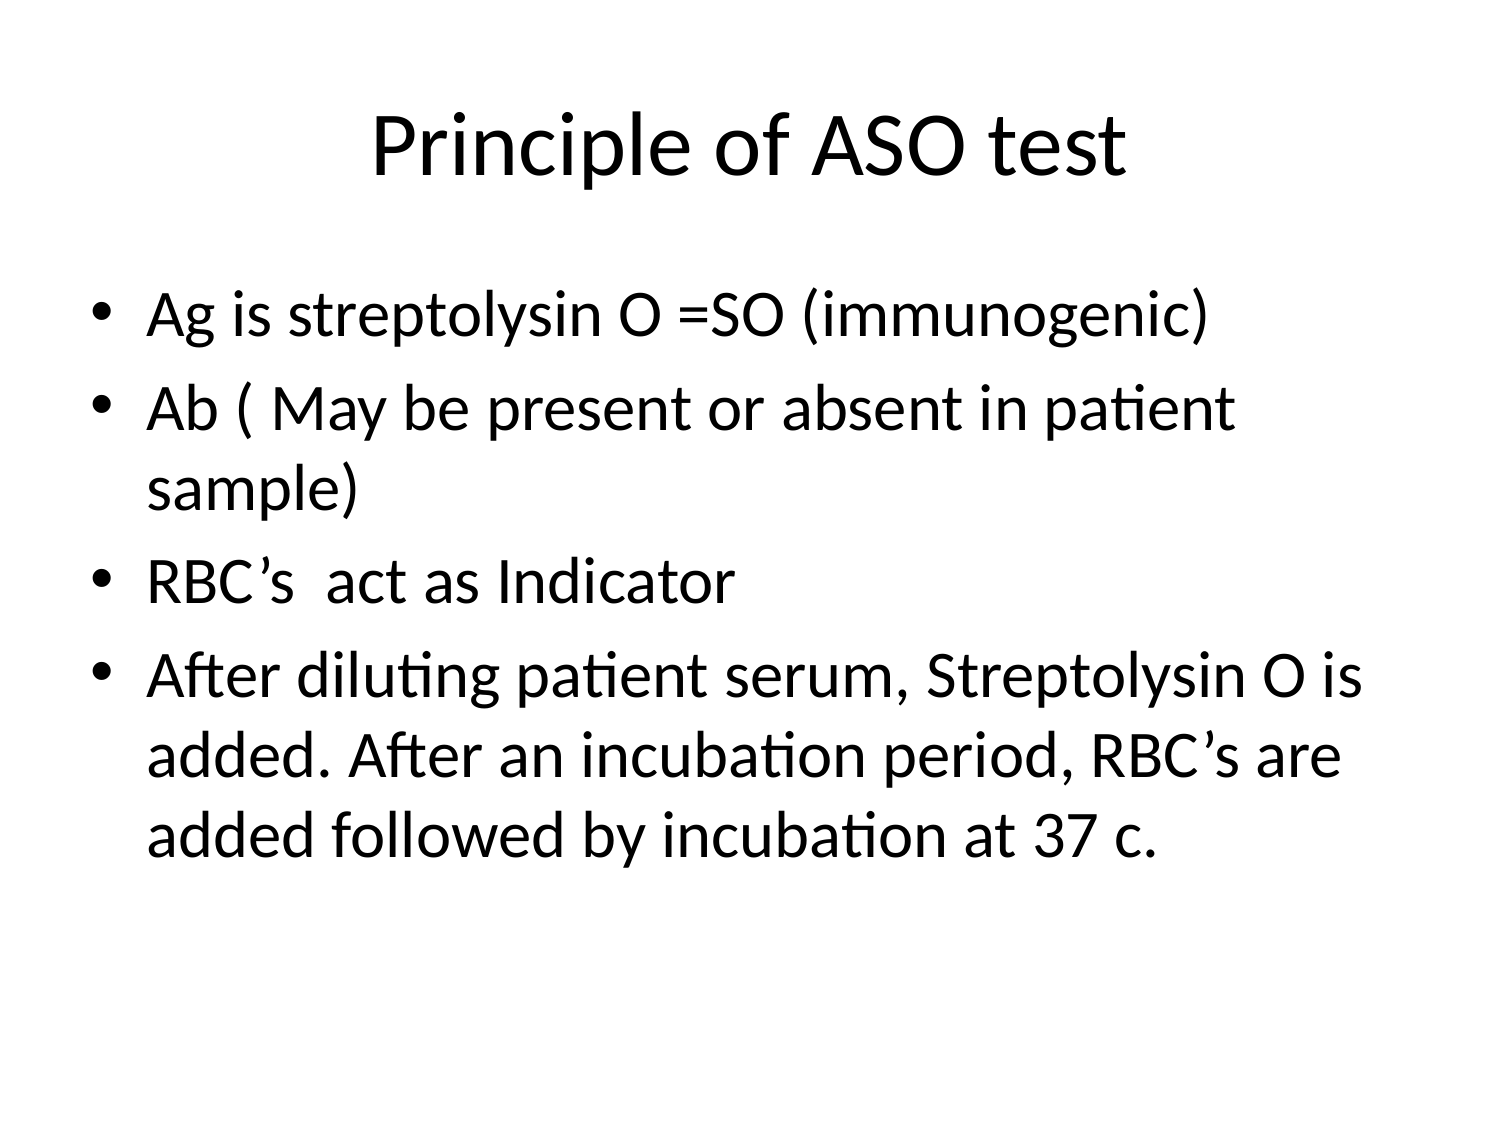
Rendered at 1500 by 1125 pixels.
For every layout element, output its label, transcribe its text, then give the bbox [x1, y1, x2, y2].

list Ag is streptolysin O =SO (immunogenic) Ab ( May be present or absent in patient sample) RBC’s act as Indicator After diluting patient serum, Streptolysin O is added. After an incubation period, RBC’s are added followed by incubation at 37 c. [75, 262, 1425, 1005]
title Principle of ASO test [75, 45, 1425, 233]
